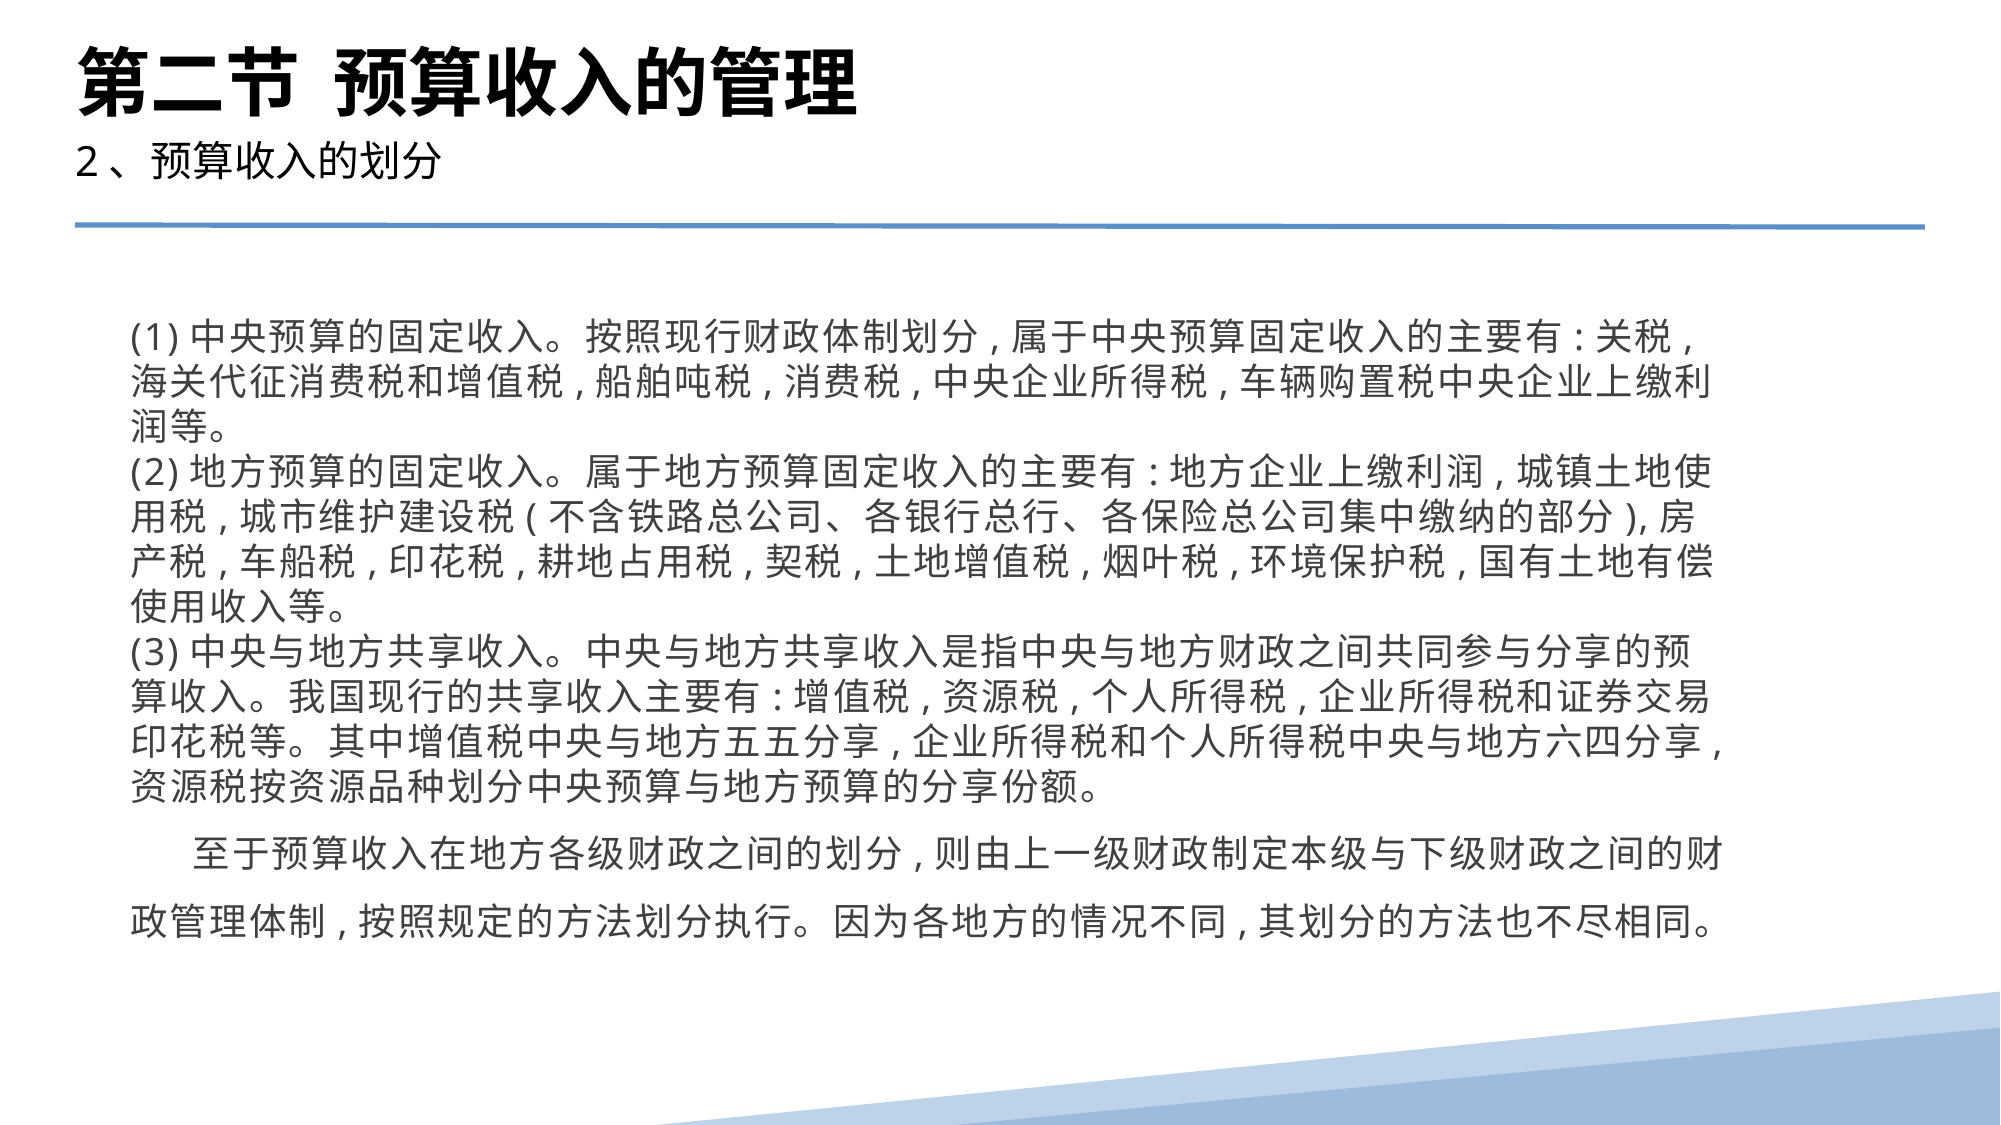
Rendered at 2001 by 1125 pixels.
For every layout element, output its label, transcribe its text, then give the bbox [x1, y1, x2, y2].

text_box (1)中央预算的固定收入。按照现行财政体制划分,属于中央预算固定收入的主要有:关税,海关代征消费税和增值税,船舶吨税,消费税,中央企业所得税,车辆购置税中央企业上缴利润等。 (2)地方预算的固定收入。属于地方预算固定收入的主要有:地方企业上缴利润,城镇土地使用税,城市维护建设税(不含铁路总公司、各银行总行、各保险总公司集中缴纳的部分),房产税,车船税,印花税,耕地占用税,契税,土地增值税,烟叶税,环境保护税,国有土地有偿使用收入等。 (3)中央与地方共享收入。中央与地方共享收入是指中央与地方财政之间共同参与分享的预算收入。我国现行的共享收入主要有:增值税,资源税,个人所得税,企业所得税和证券交易印花税等。其中增值税中央与地方五五分享,企业所得税和个人所得税中央与地方六四分享,资源税按资源品种划分中央预算与地方预算的分享份额。 至于预算收入在地方各级财政之间的划分,则由上一级财政制定本级与下级财政之间的财政管理体制,按照规定的方法划分执行。因为各地方的情况不同,其划分的方法也不尽相同。 [120, 244, 1740, 1012]
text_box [74, 224, 1925, 228]
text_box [656, 991, 2000, 1125]
text_box 2、预算收入的划分 [75, 124, 1925, 200]
text_box 第二节 预算收入的管理 [75, 24, 1925, 124]
